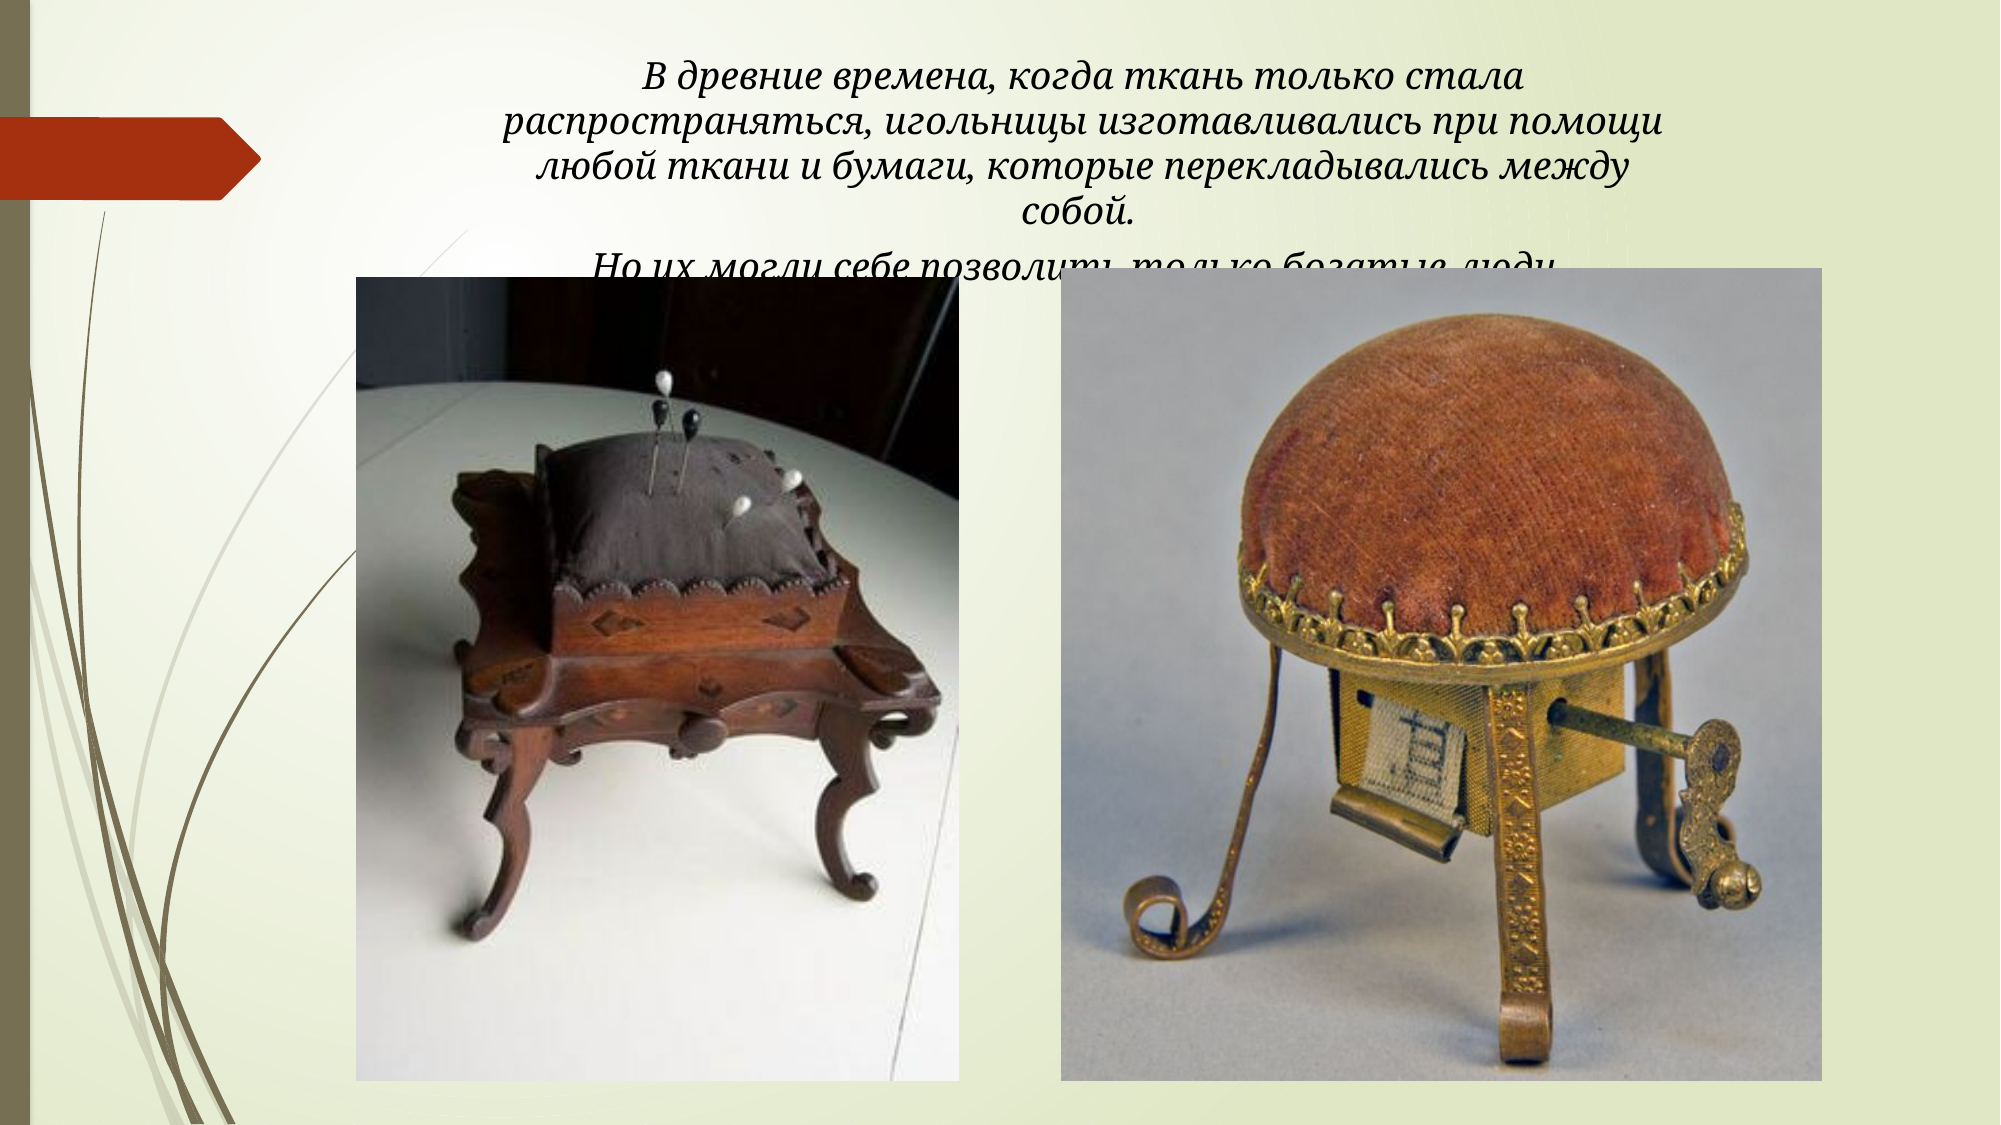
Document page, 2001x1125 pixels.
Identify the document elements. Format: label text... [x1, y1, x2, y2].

picture [1061, 268, 1823, 1081]
text_box В древние времена, когда ткань только стала распространяться, игольницы изготавливались при помощи любой ткани и бумаги, которые перекладывались между собой. Но их могли себе позволить только богатые люди. [459, 44, 1709, 296]
picture [356, 277, 959, 1081]
